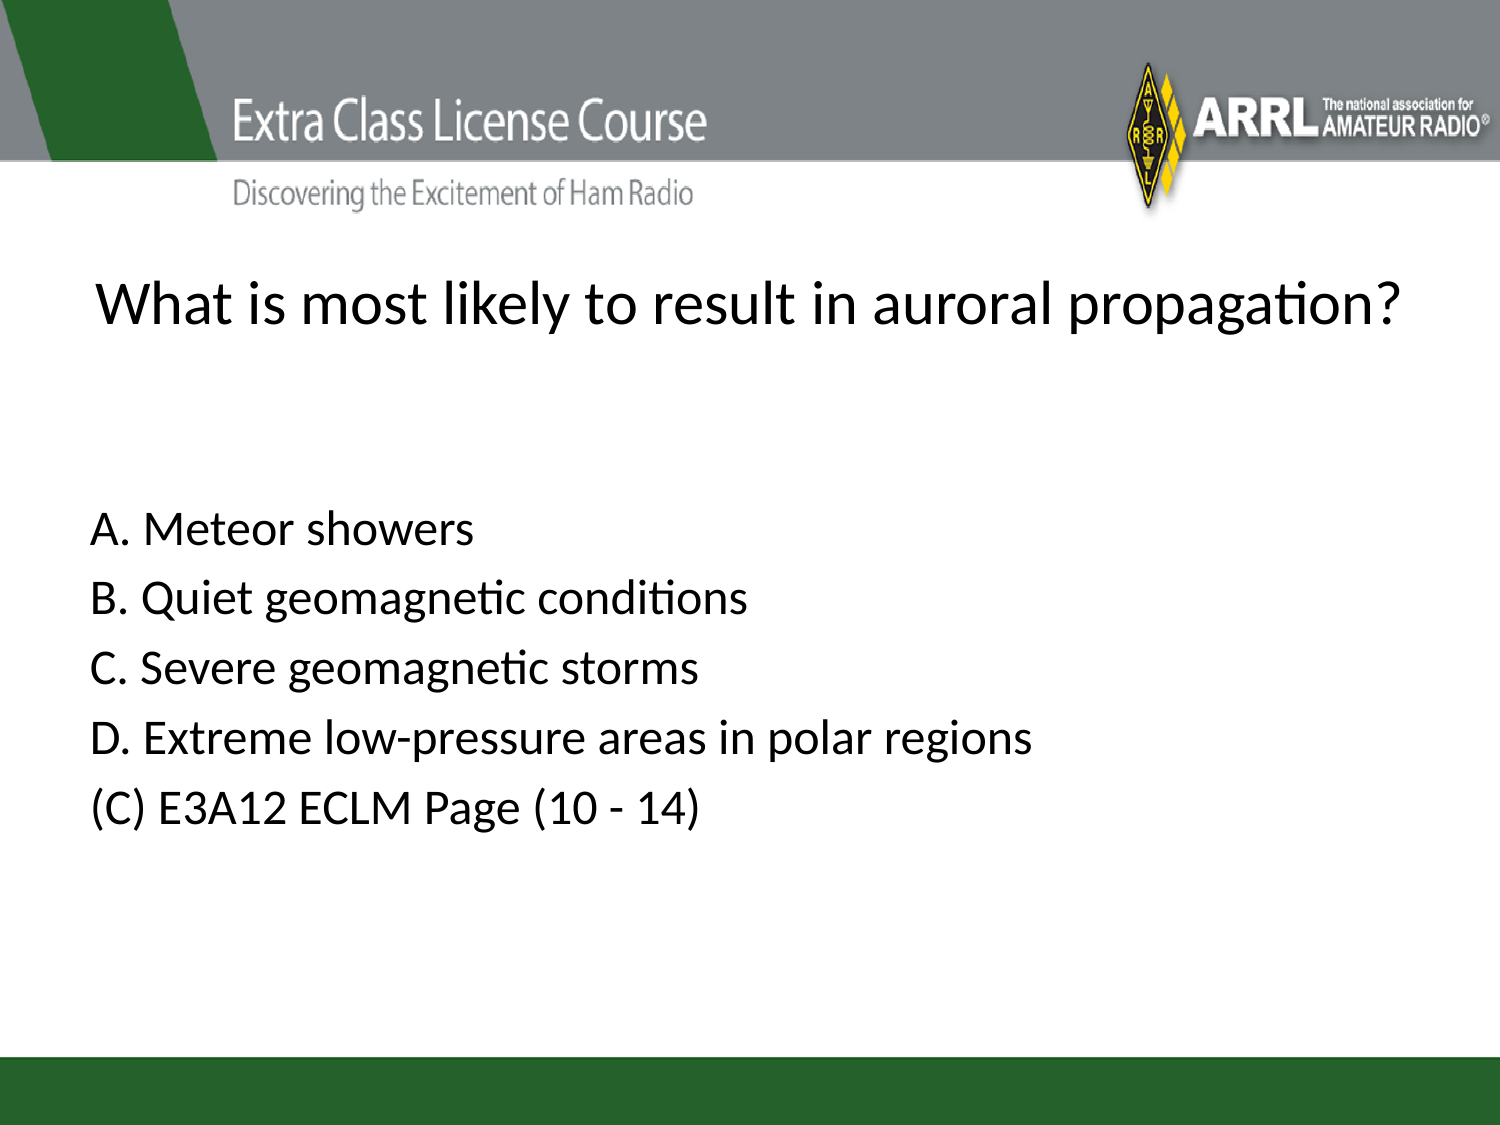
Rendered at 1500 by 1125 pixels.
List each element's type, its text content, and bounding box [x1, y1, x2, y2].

picture [0, 0, 1500, 1125]
list A. Meteor showers B. Quiet geomagnetic conditions C. Severe geomagnetic storms D. Extreme low-pressure areas in polar regions (C) E3A12 ECLM Page (10 - 14) [75, 487, 1425, 1005]
title What is most likely to result in auroral propagation? [75, 254, 1425, 435]
